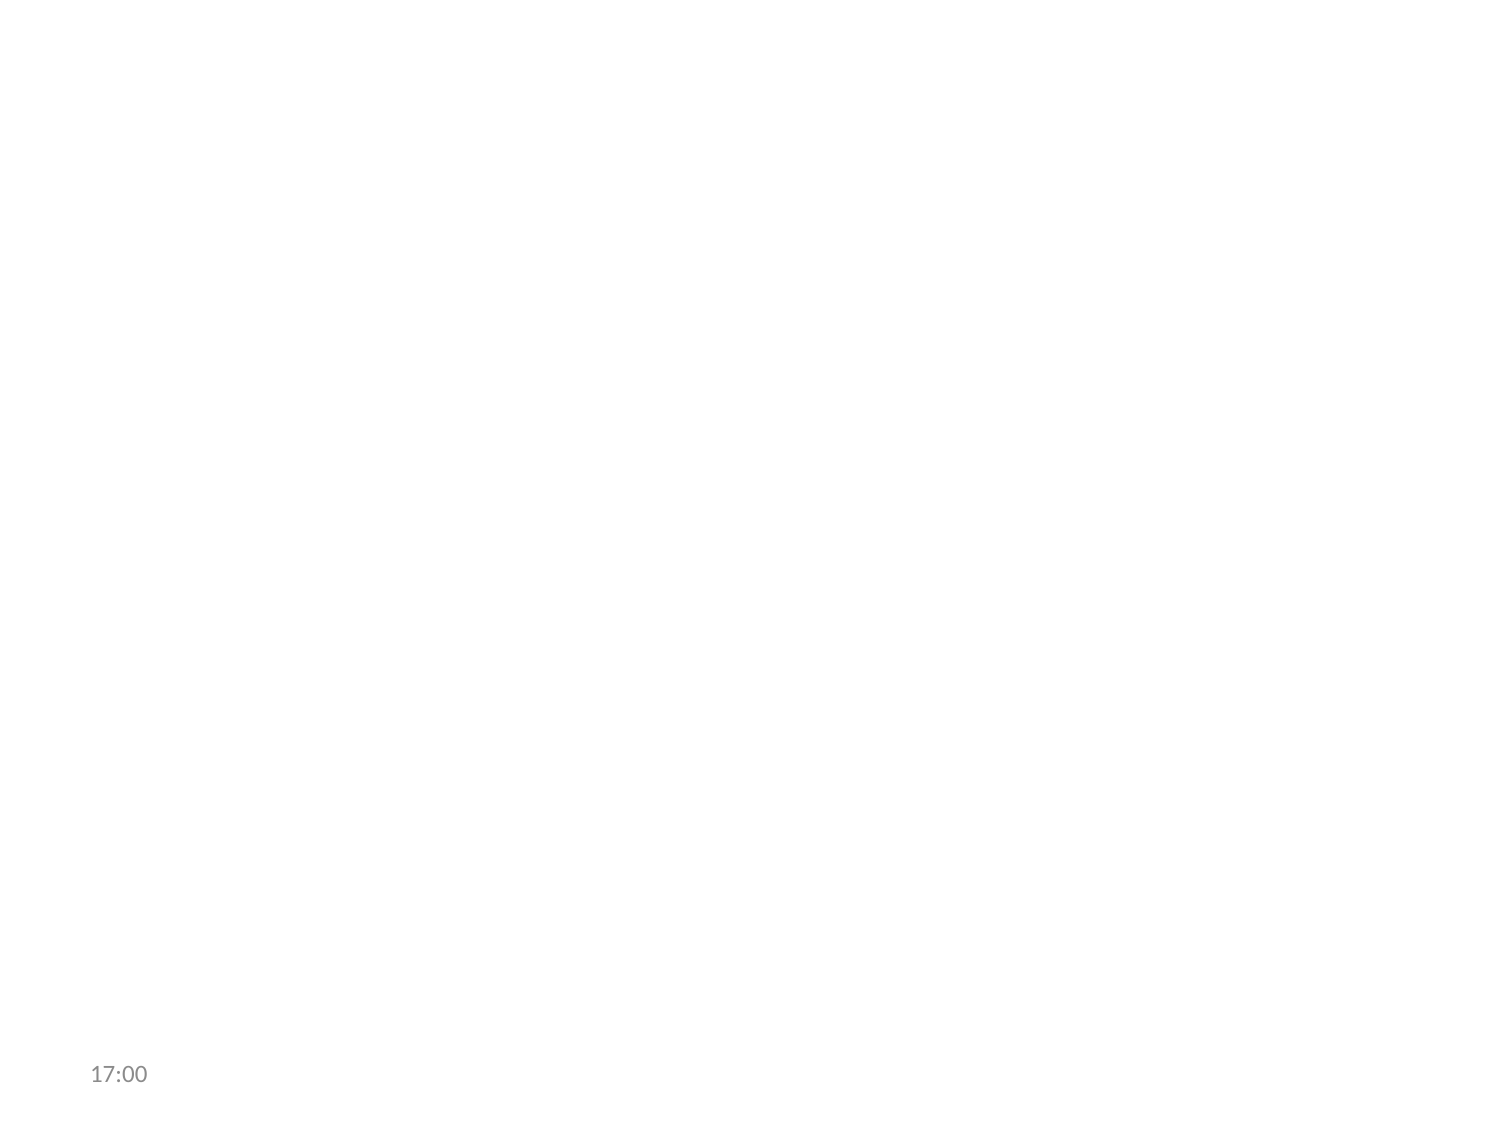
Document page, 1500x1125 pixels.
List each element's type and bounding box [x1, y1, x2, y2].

slide_number [75, 1042, 425, 1103]
